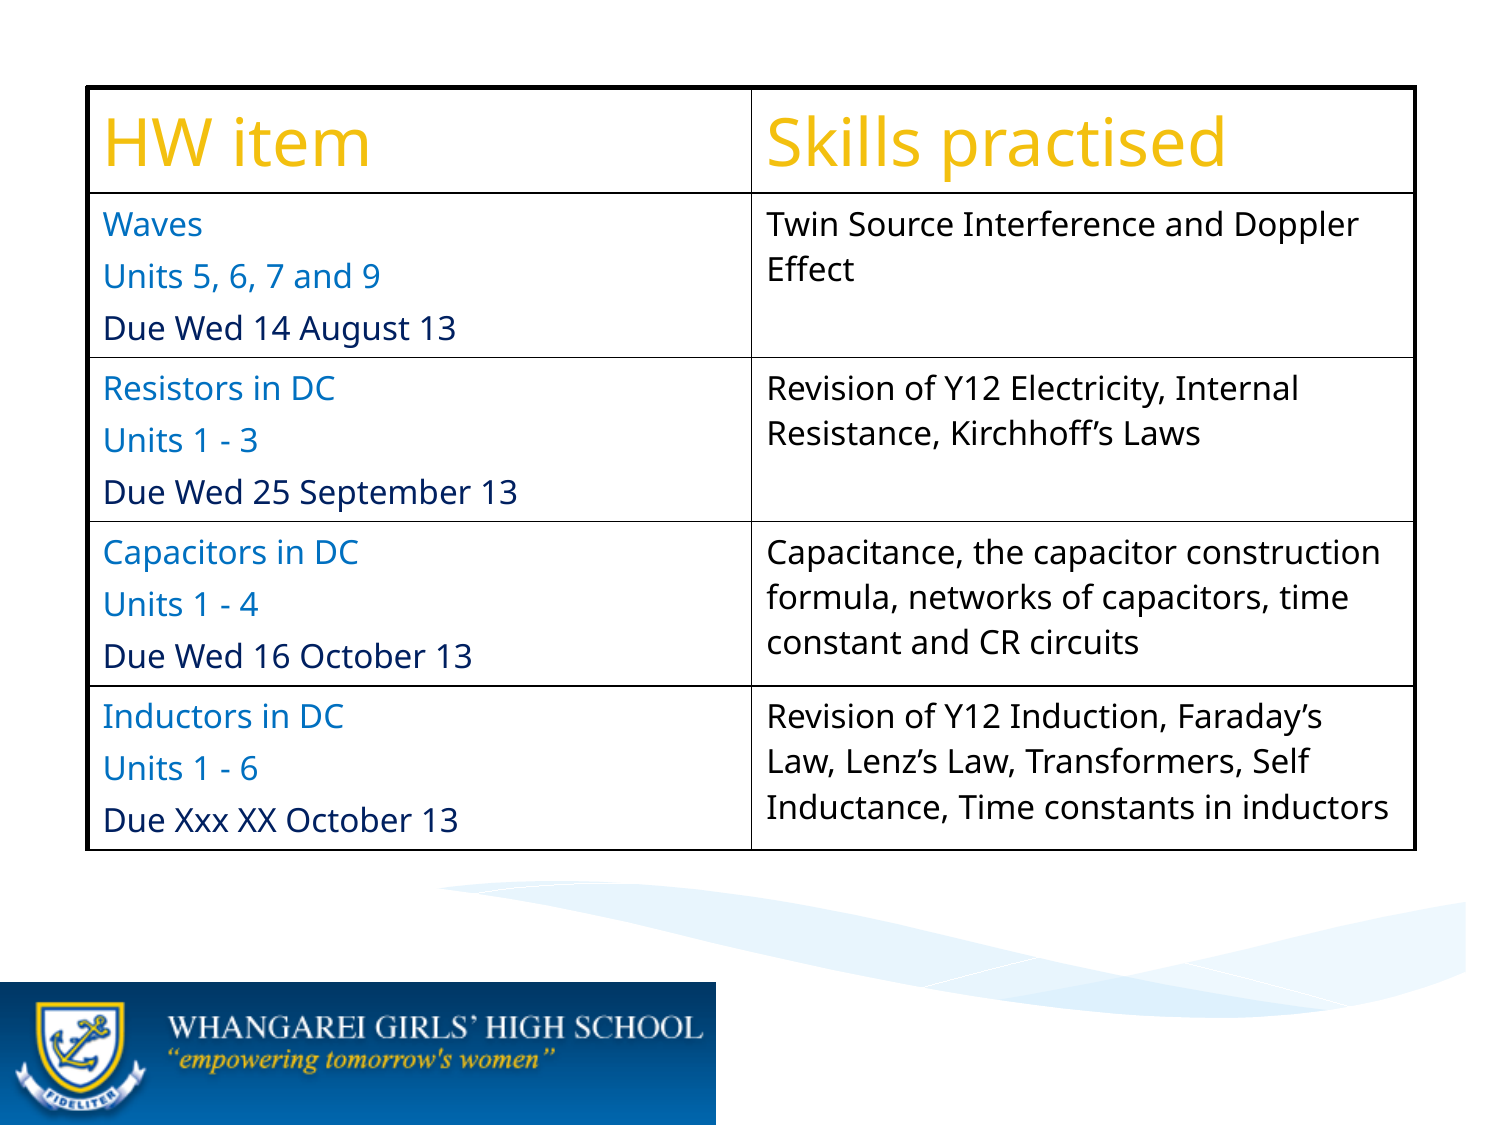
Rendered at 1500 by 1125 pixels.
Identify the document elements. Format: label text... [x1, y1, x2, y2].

table_header HW item [90, 90, 751, 192]
table_cell Capacitors in DC Units 1 - 4 Due Wed 16 October 13 [90, 522, 751, 685]
table_header Skills practised [752, 90, 1413, 192]
table_cell Revision of Y12 Induction, Faraday’s Law, Lenz’s Law, Transformers, Self Inductance, Time constants in inductors [752, 687, 1413, 849]
table_cell Capacitance, the capacitor construction formula, networks of capacitors, time constant and CR circuits [752, 522, 1413, 685]
picture [0, 982, 716, 1125]
table_cell Revision of Y12 Electricity, Internal Resistance, Kirchhoff’s Laws [752, 358, 1413, 521]
table_cell Inductors in DC Units 1 - 6 Due Xxx XX October 13 [90, 687, 751, 849]
table_cell Resistors in DC Units 1 - 3 Due Wed 25 September 13 [90, 358, 751, 521]
table_cell Twin Source Interference and Doppler Effect [752, 194, 1413, 357]
table_cell Waves Units 5, 6, 7 and 9 Due Wed 14 August 13 [90, 194, 751, 357]
